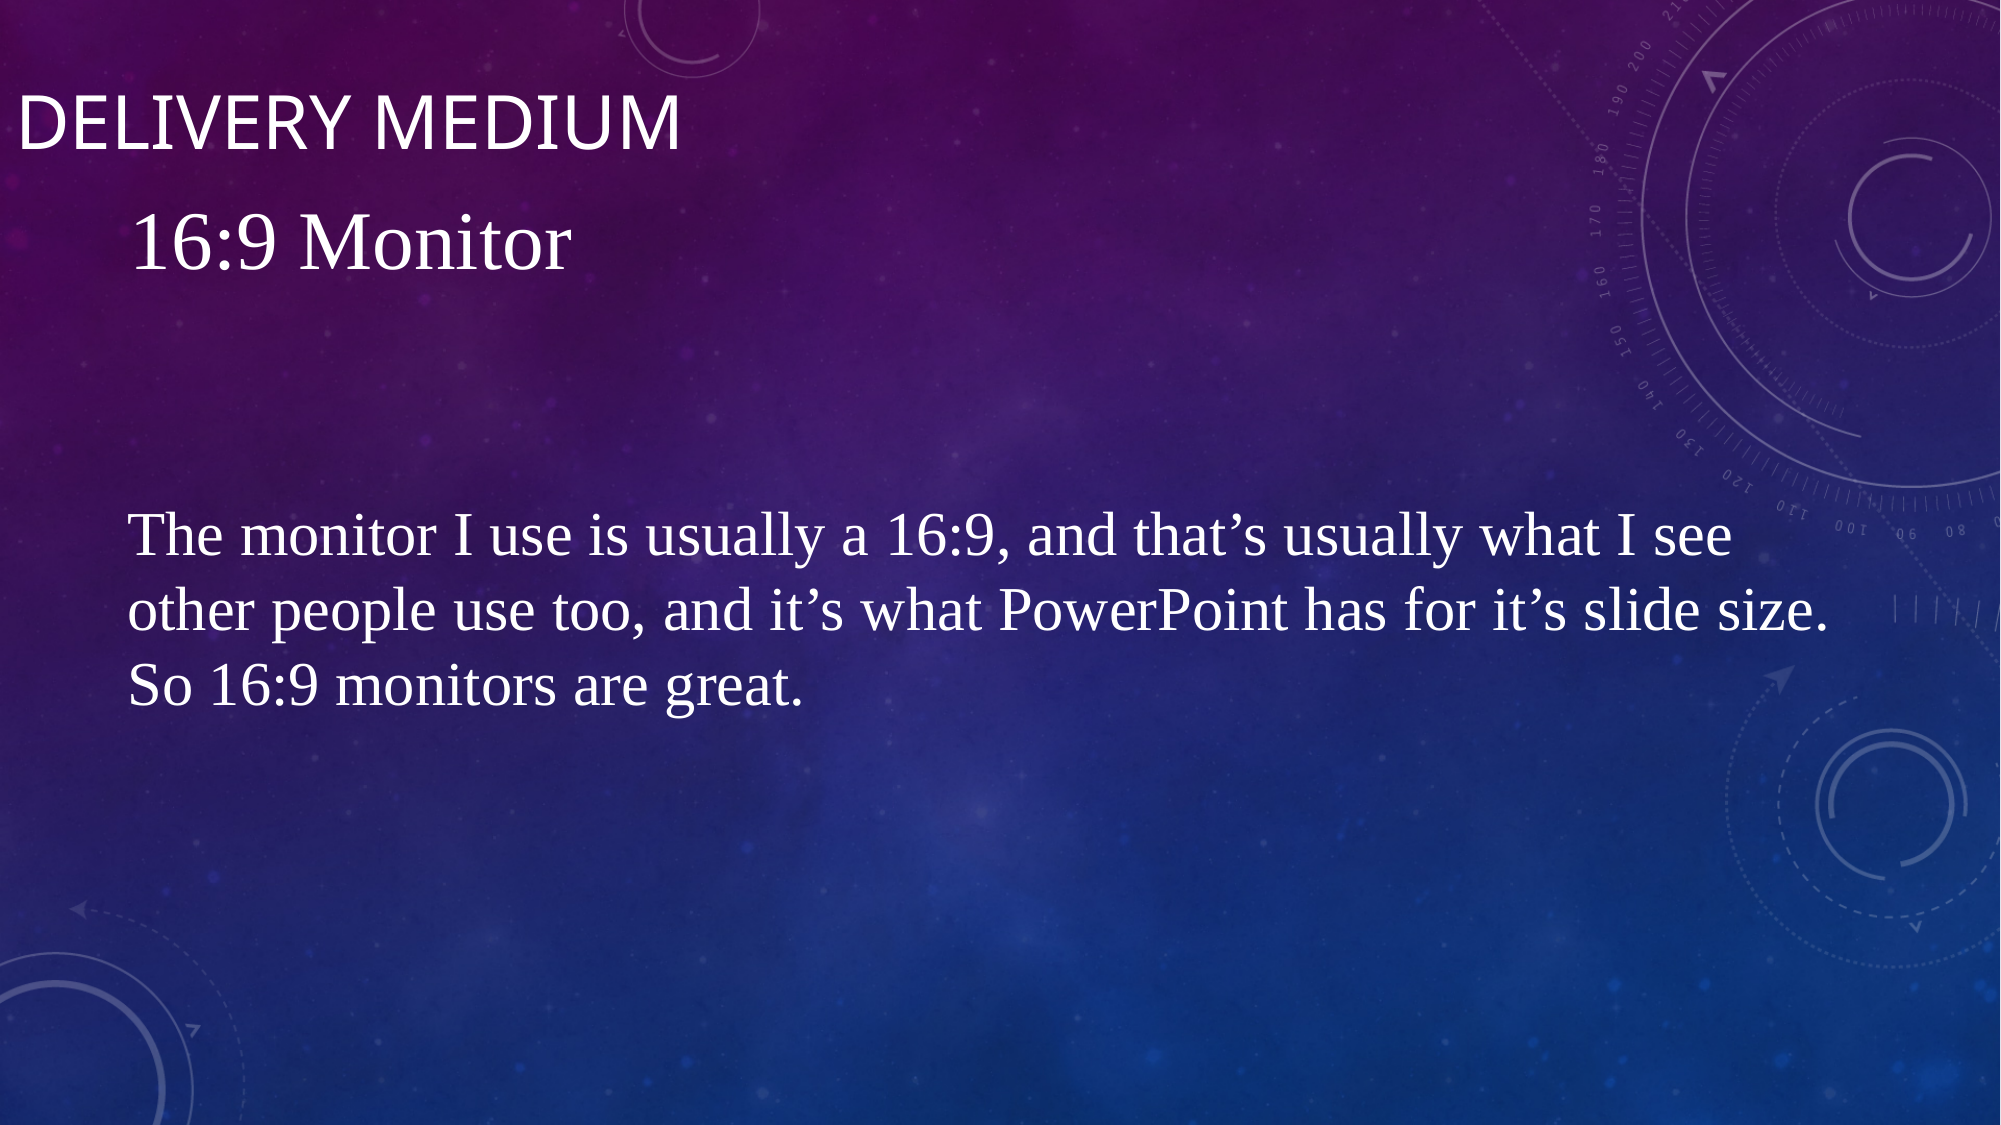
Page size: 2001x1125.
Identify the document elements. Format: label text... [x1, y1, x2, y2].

text_box 16:9 Monitor [114, 178, 588, 294]
text_box The monitor I use is usually a 16:9, and that’s usually what I see other people use too, and it’s what PowerPoint has for it’s slide size. So 16:9 monitors are great. [112, 485, 1871, 725]
picture [0, 0, 2001, 1125]
title Delivery Medium [0, 0, 1662, 239]
